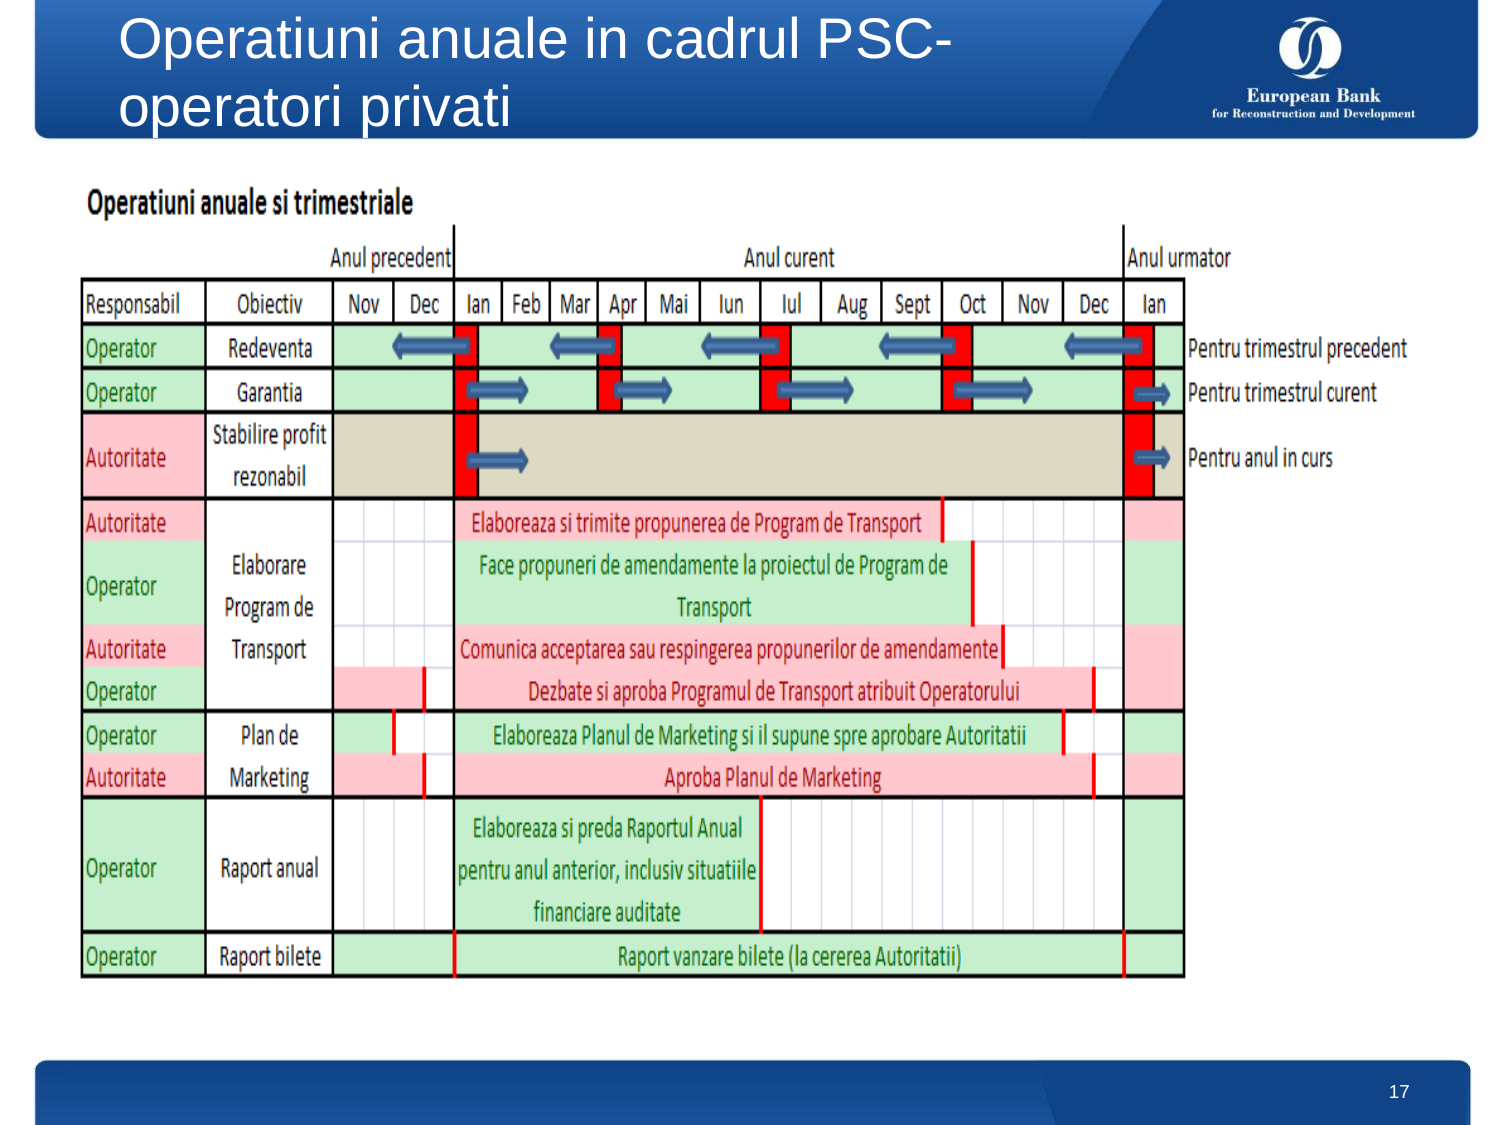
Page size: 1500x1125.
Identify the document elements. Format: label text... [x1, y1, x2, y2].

title Operatiuni anuale in cadrul PSC-operatori privati [118, 0, 1158, 140]
slide_number 17 [1074, 1061, 1425, 1122]
picture [0, 0, 1500, 1125]
